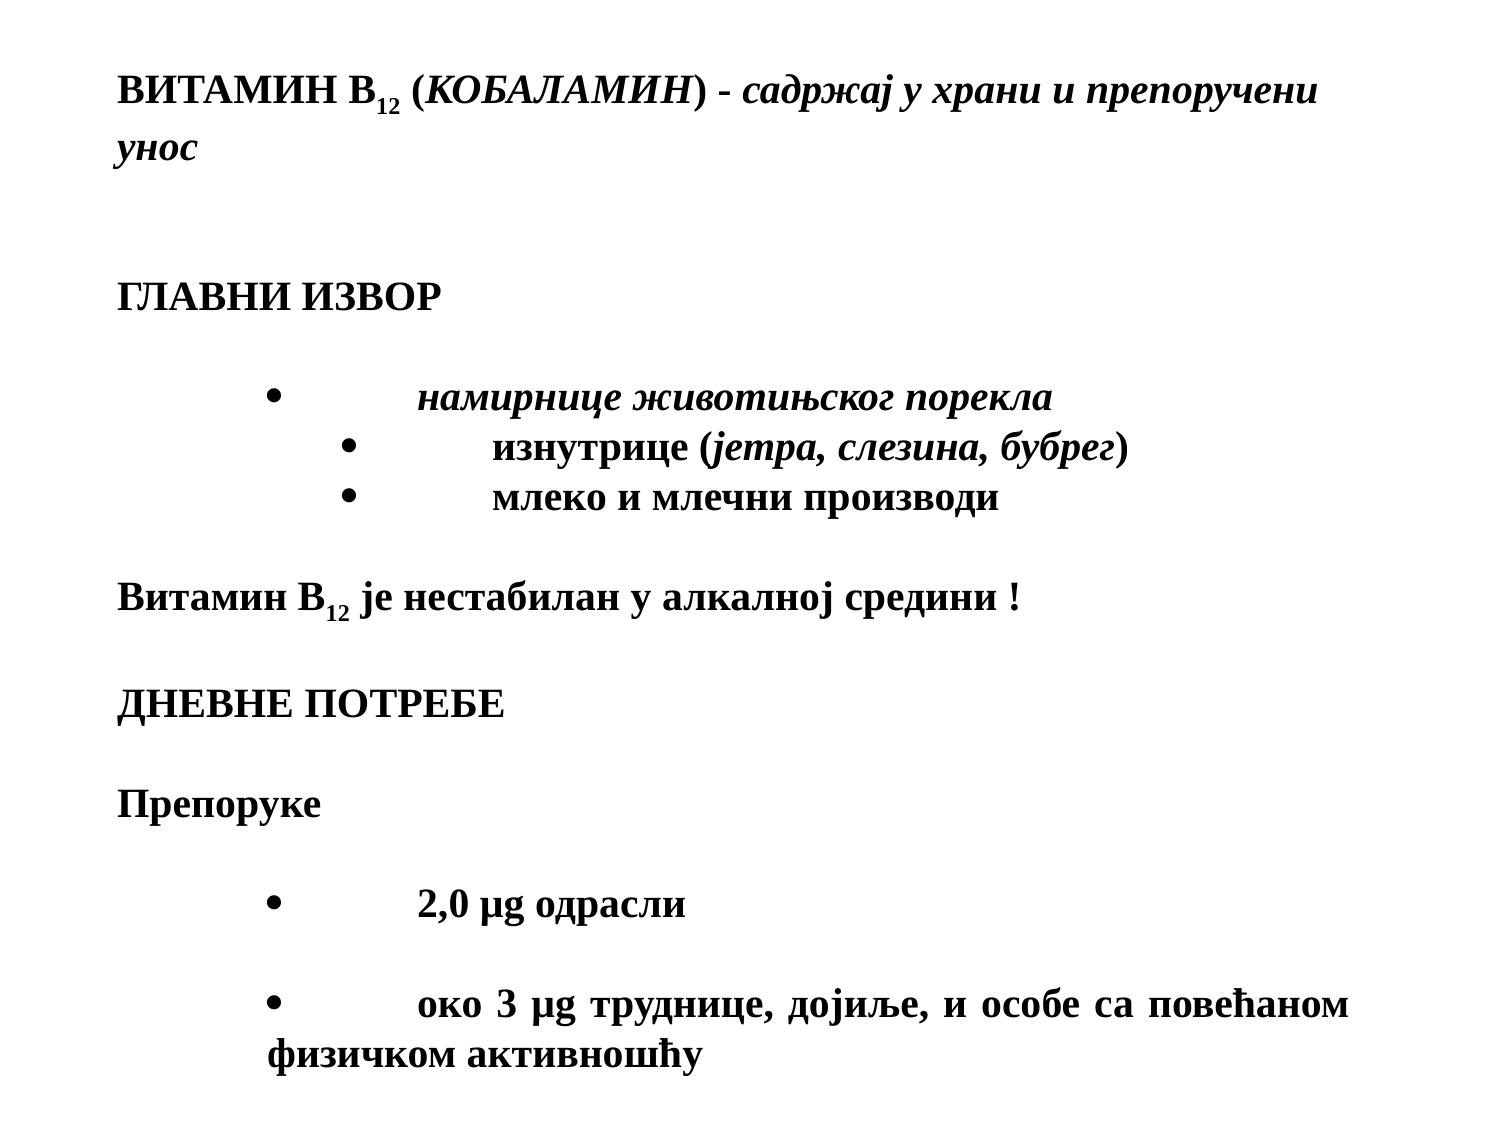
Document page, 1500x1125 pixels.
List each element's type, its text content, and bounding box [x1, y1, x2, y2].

text_box ВИТАМИН B12 (КОБАЛАМИН) - садржај у храни и препоручени унос ГЛАВНИ ИЗВОР · намирнице животињског порекла · изнутрице (јетра, слезина, бубрег) · млеко и млечни производи Витамин B12 је нестабилан у алкалној средини ! ДНЕВНЕ ПОТРЕБЕ Препоруке · 2,0 μg одрасли · око 3 μg труднице, дојиље, и особе са повећаном физичком активношћу [102, 54, 1365, 1125]
